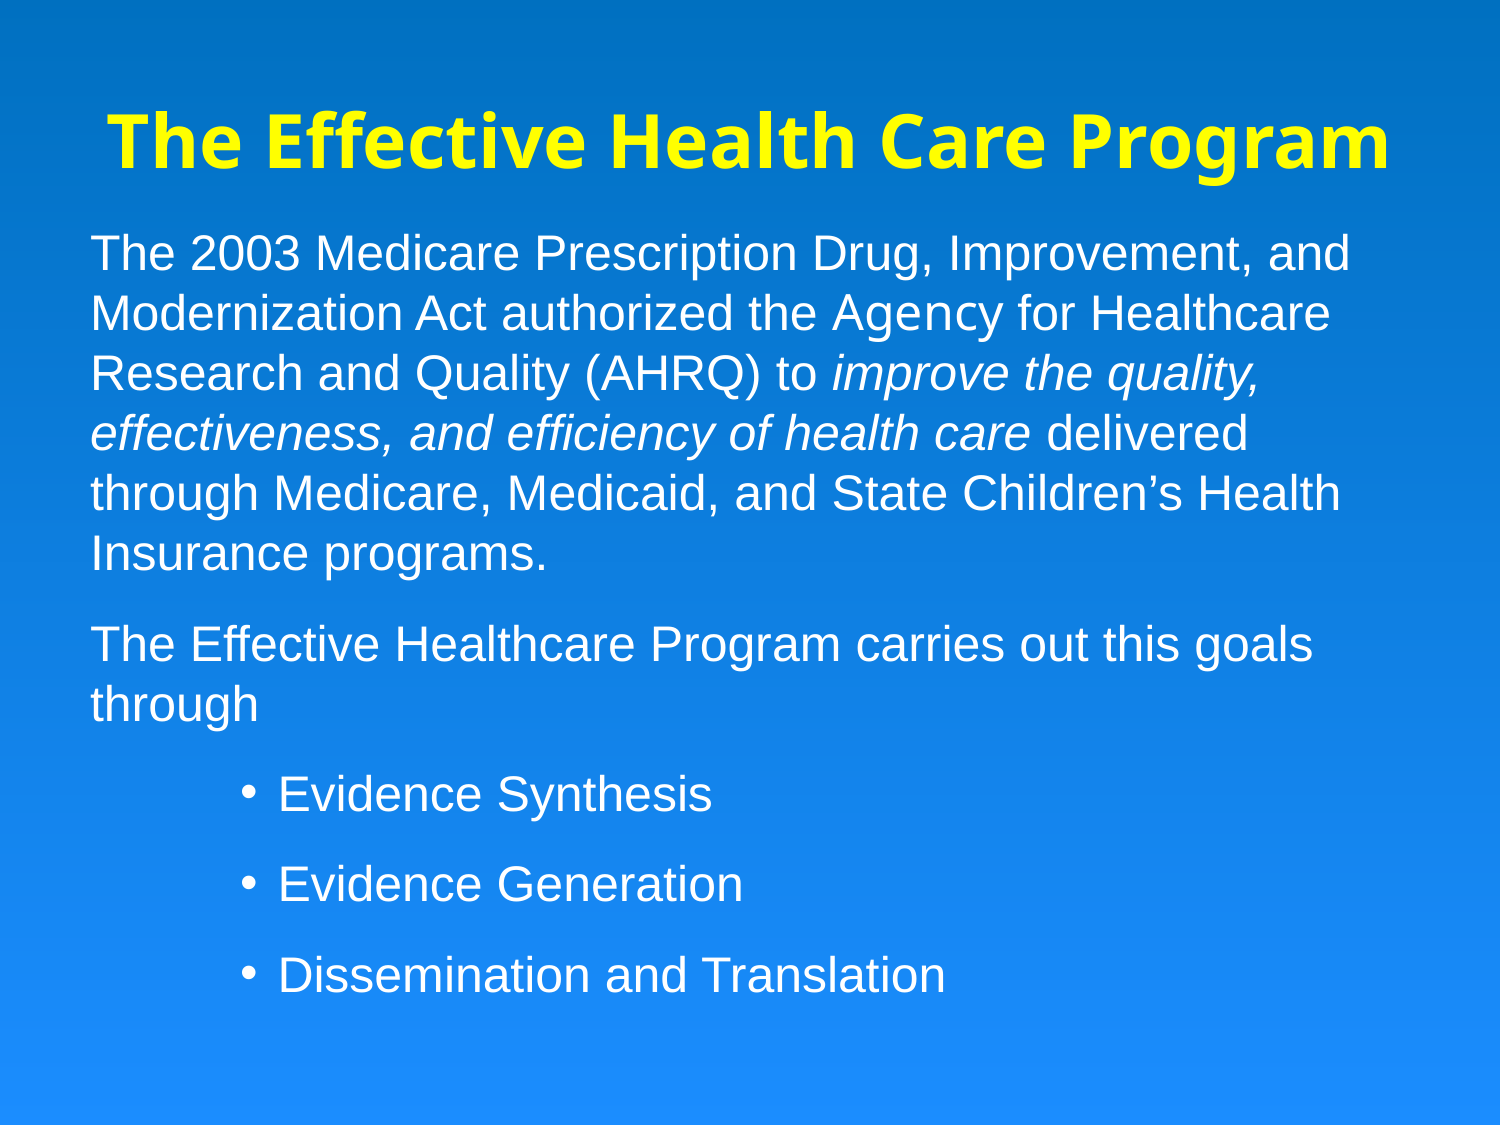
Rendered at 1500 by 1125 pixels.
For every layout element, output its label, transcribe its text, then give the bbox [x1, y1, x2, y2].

list The 2003 Medicare Prescription Drug, Improvement, and Modernization Act authorized the Agency for Healthcare Research and Quality (AHRQ) to improve the quality, effectiveness, and efficiency of health care delivered through Medicare, Medicaid, and State Children’s Health Insurance programs. The Effective Healthcare Program carries out this goals through Evidence Synthesis Evidence Generation Dissemination and Translation [74, 233, 1426, 1006]
title The Effective Health Care Program [74, 44, 1426, 233]
